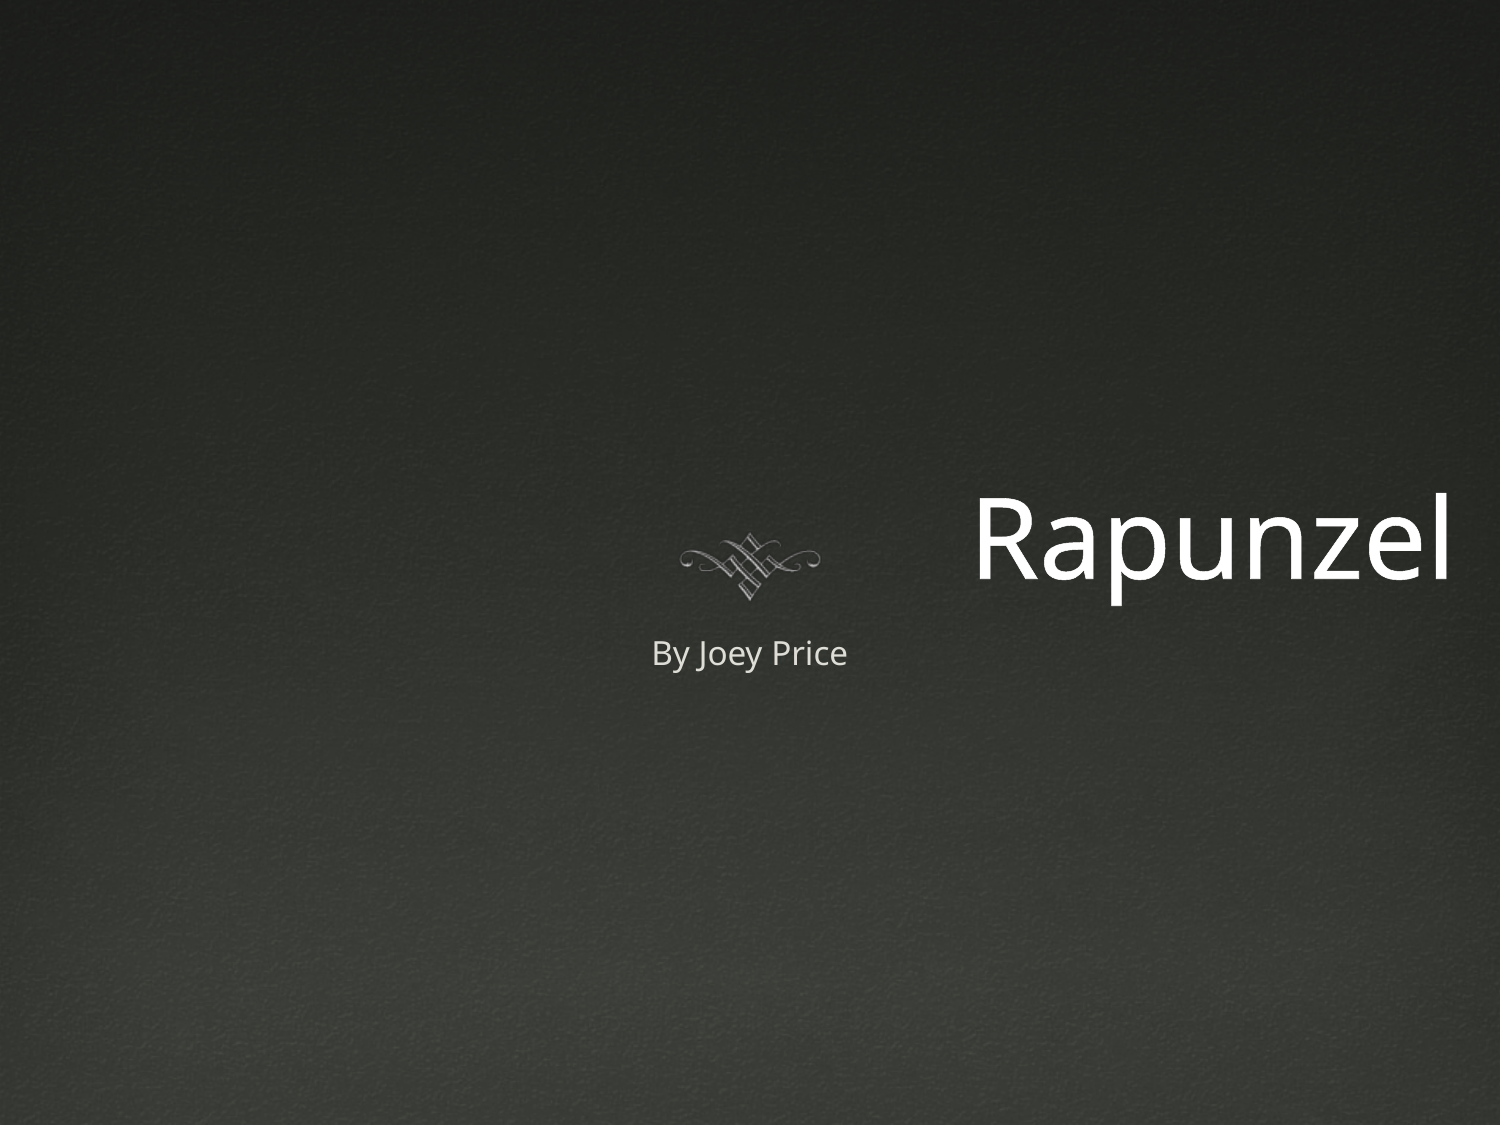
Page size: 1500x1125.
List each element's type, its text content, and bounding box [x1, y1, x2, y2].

title Rapunzel [924, 200, 1500, 609]
subtitle By Joey Price [112, 624, 1388, 913]
picture [657, 499, 843, 624]
